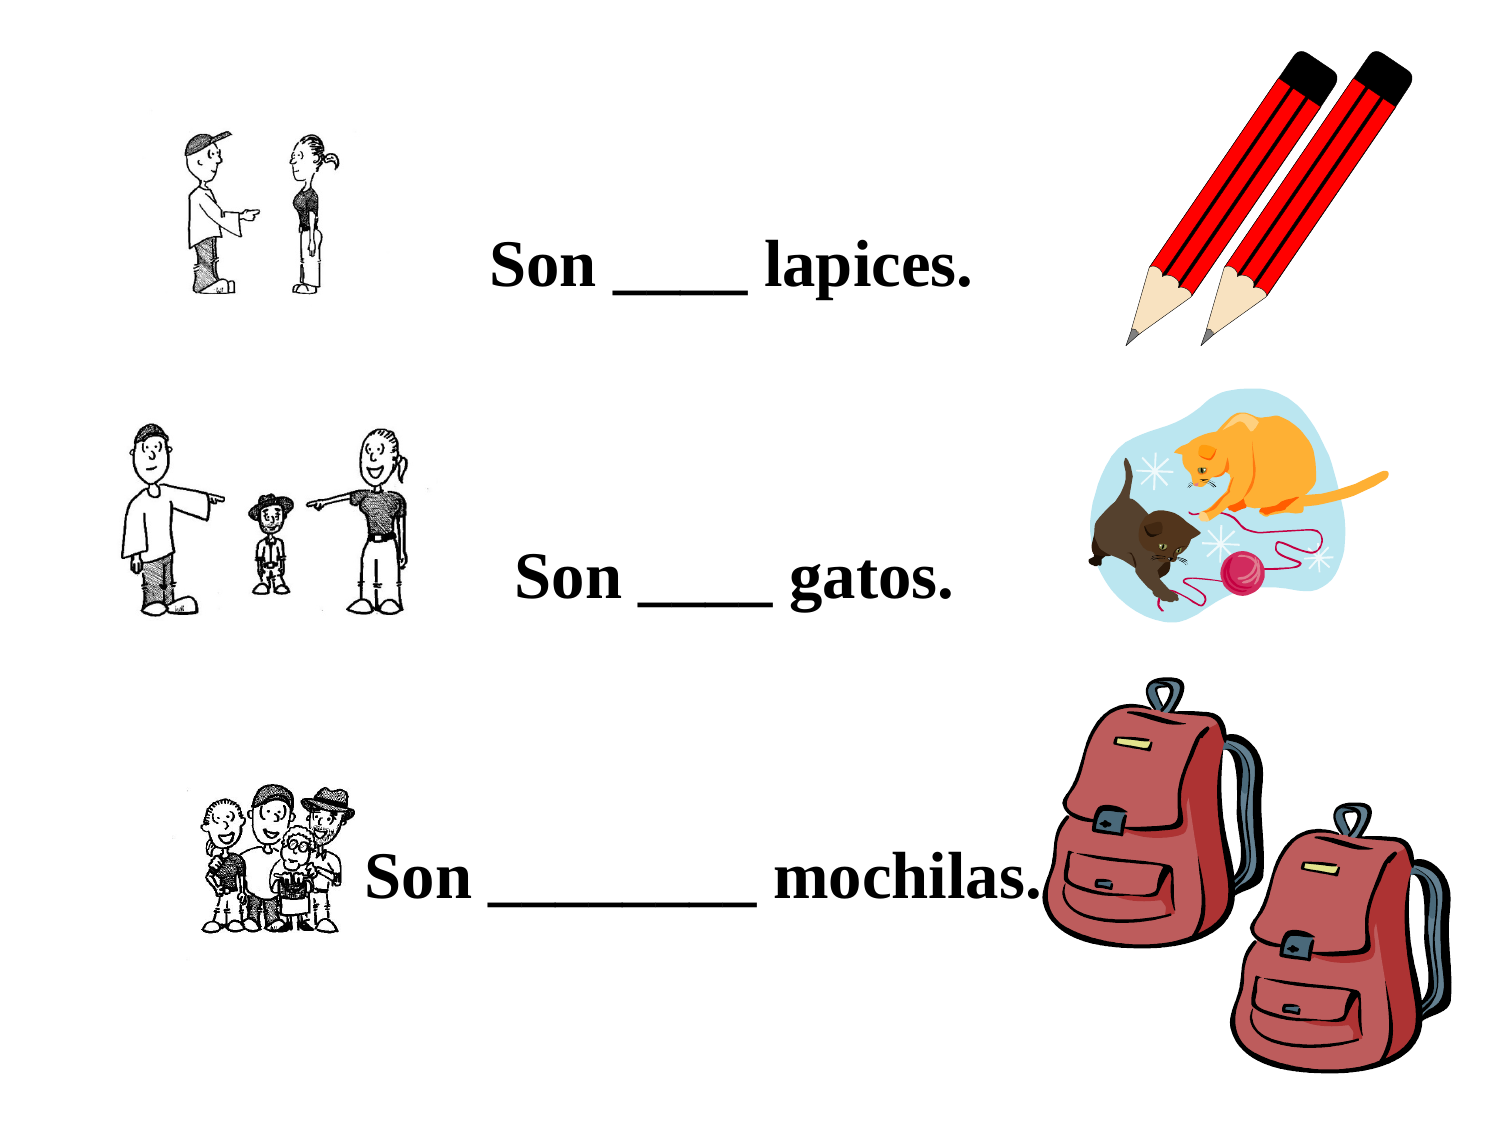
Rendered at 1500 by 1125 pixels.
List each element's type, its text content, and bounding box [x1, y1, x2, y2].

text_box Son ____ gatos. [499, 524, 1038, 620]
picture [87, 87, 413, 325]
text_box Son ____ lapices. [474, 212, 1013, 308]
picture [1124, 49, 1414, 348]
picture [1087, 387, 1390, 624]
text_box Son ________ mochilas. [466, 824, 1032, 920]
picture [87, 712, 463, 986]
picture [1037, 674, 1457, 1079]
picture [74, 374, 451, 649]
